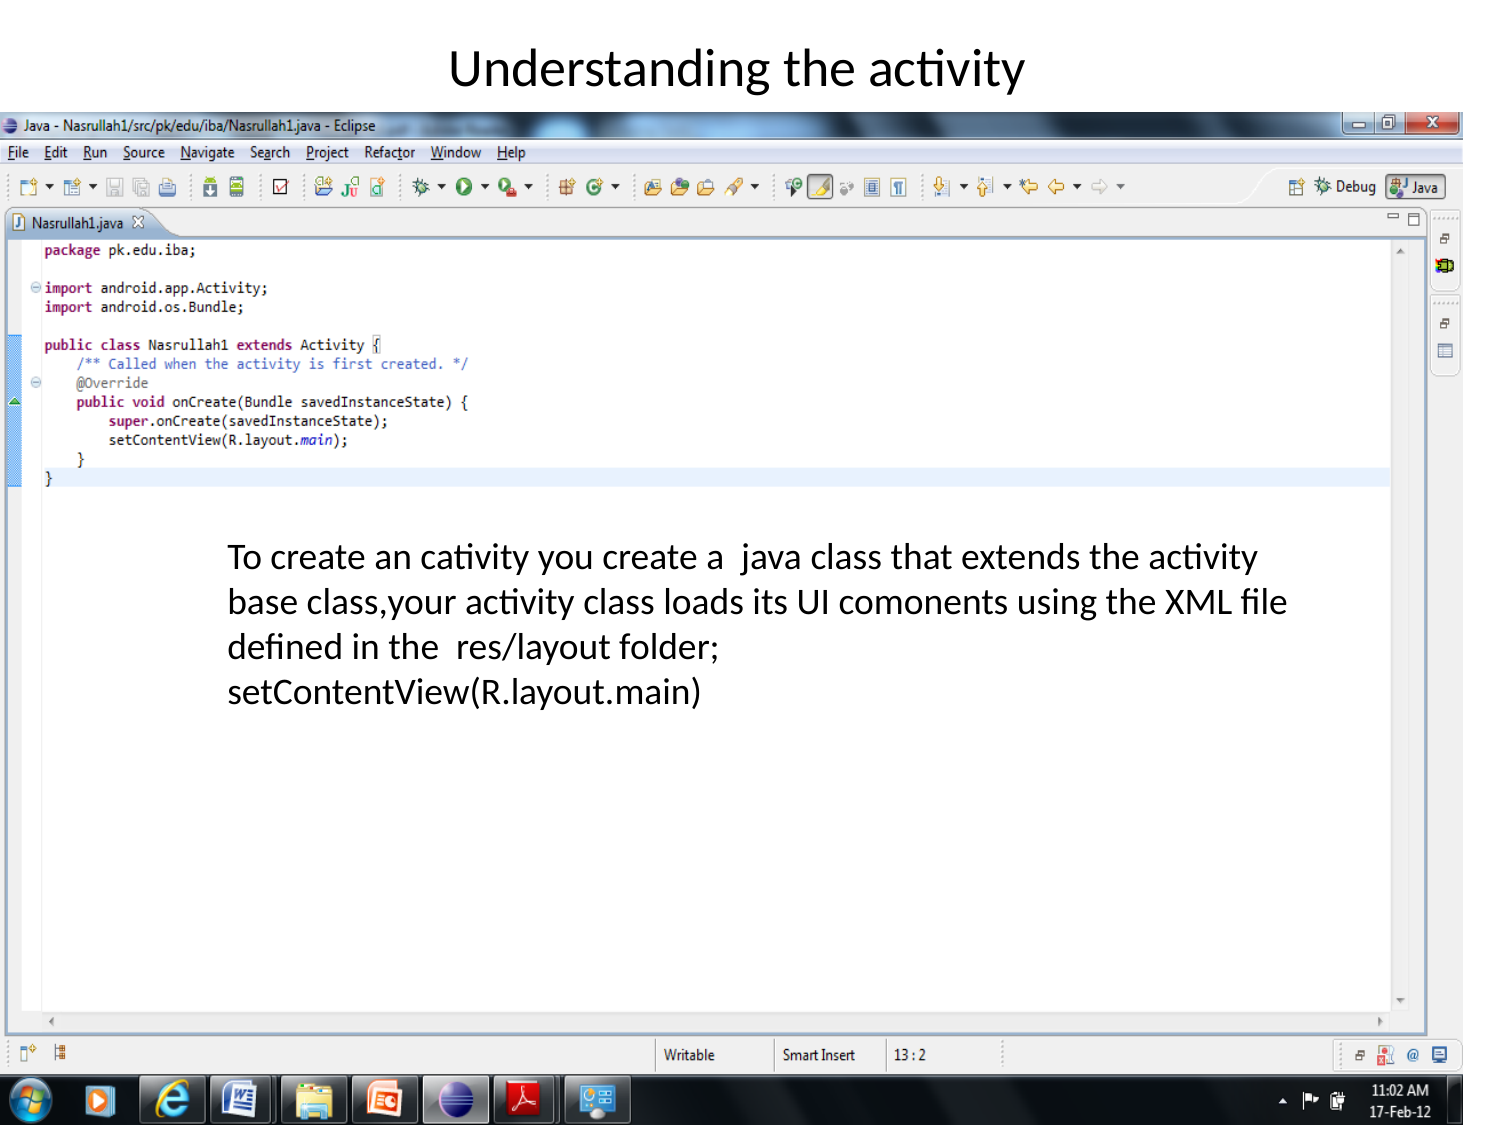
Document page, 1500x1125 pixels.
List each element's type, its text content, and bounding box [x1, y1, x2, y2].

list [0, 112, 1463, 1125]
title Understanding the activity [62, 24, 1413, 105]
